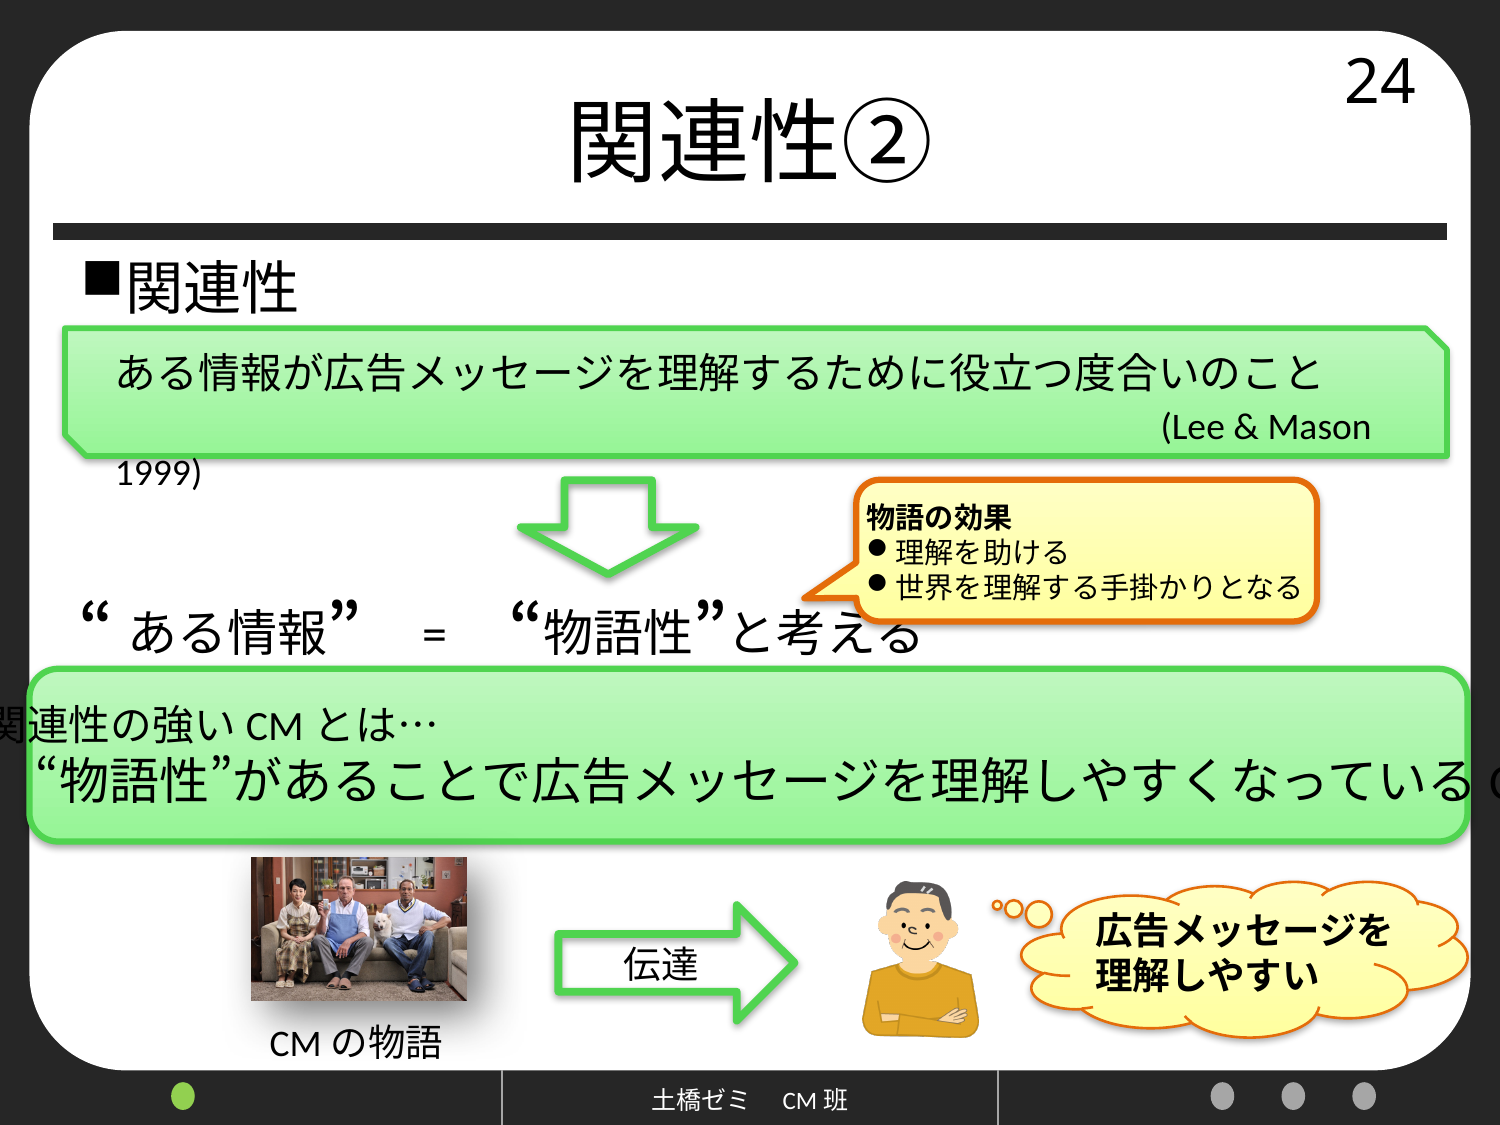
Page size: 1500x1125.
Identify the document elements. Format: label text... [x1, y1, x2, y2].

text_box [64, 243, 1448, 457]
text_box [29, 668, 1500, 842]
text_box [251, 857, 467, 1073]
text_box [862, 881, 1468, 1038]
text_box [558, 904, 795, 1021]
footer 土橋ゼミ CM班 [512, 1069, 988, 1125]
text_box “ある情報” = “物語性”と考える [64, 586, 975, 664]
text_box [517, 477, 699, 578]
slide_number 24 [1080, 53, 1431, 114]
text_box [856, 479, 1318, 622]
title 関連性② [75, 45, 1425, 233]
